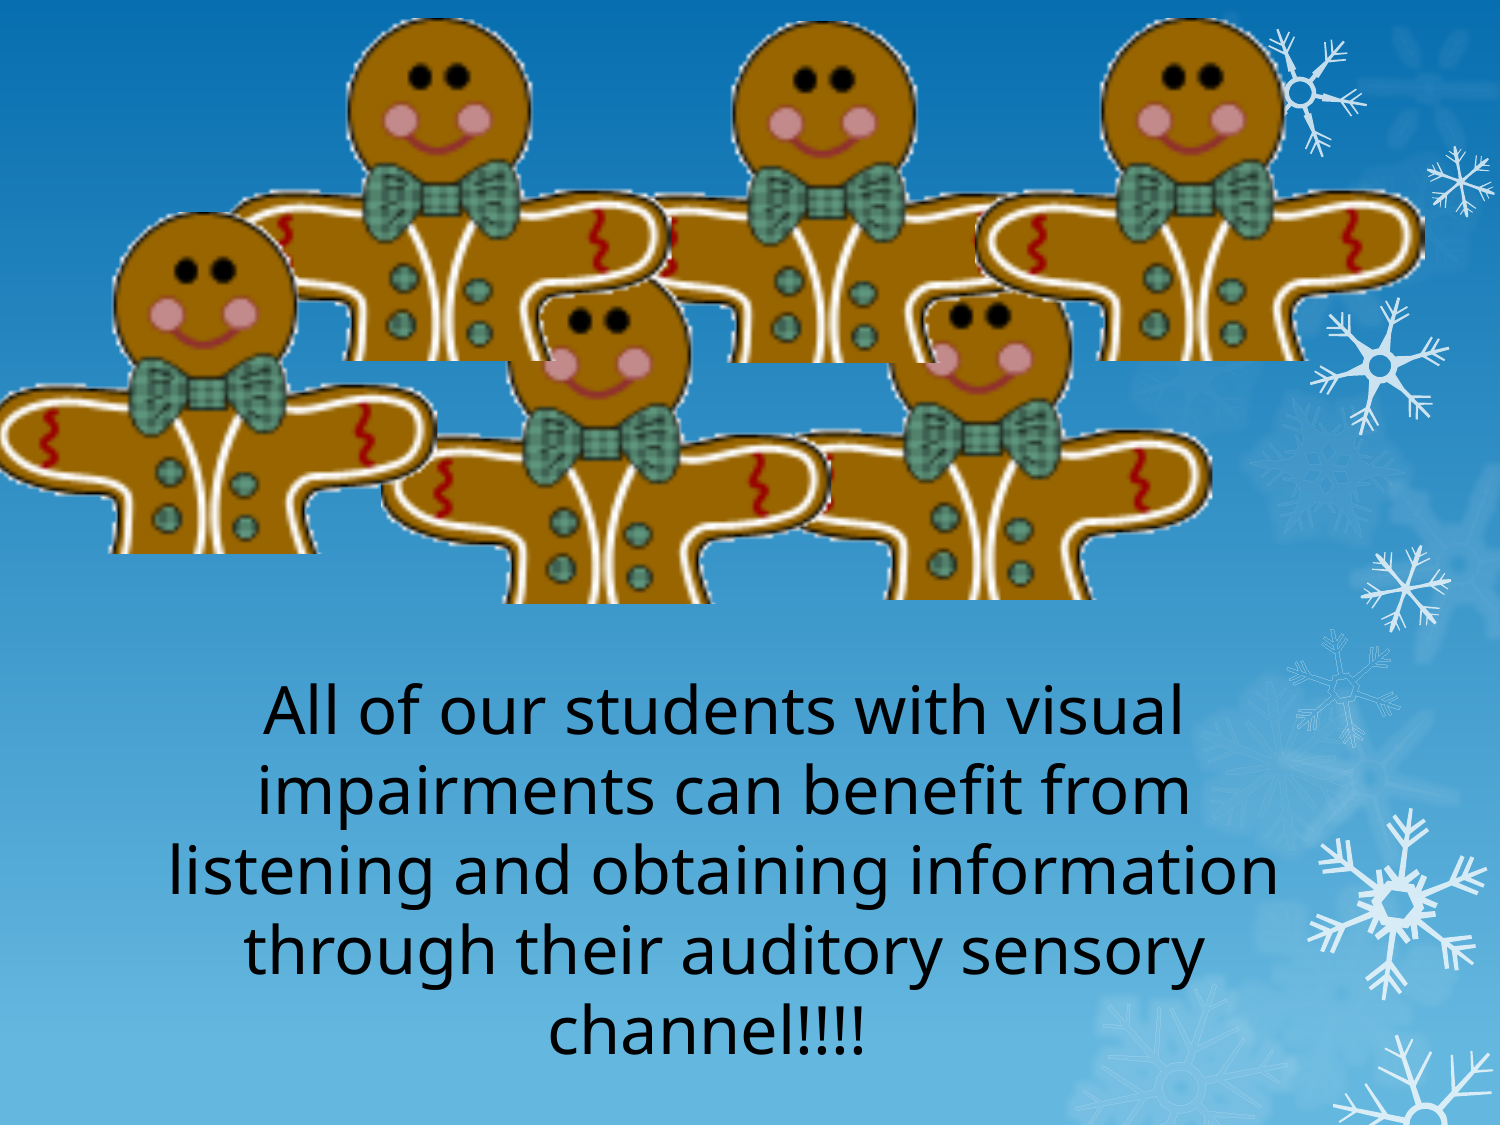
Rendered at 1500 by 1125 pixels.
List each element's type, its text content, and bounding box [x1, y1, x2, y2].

picture [0, 18, 1426, 605]
title All of our students with visual impairments can benefit from listening and obtaining information through their auditory sensory channel!!!! [125, 587, 1325, 1075]
